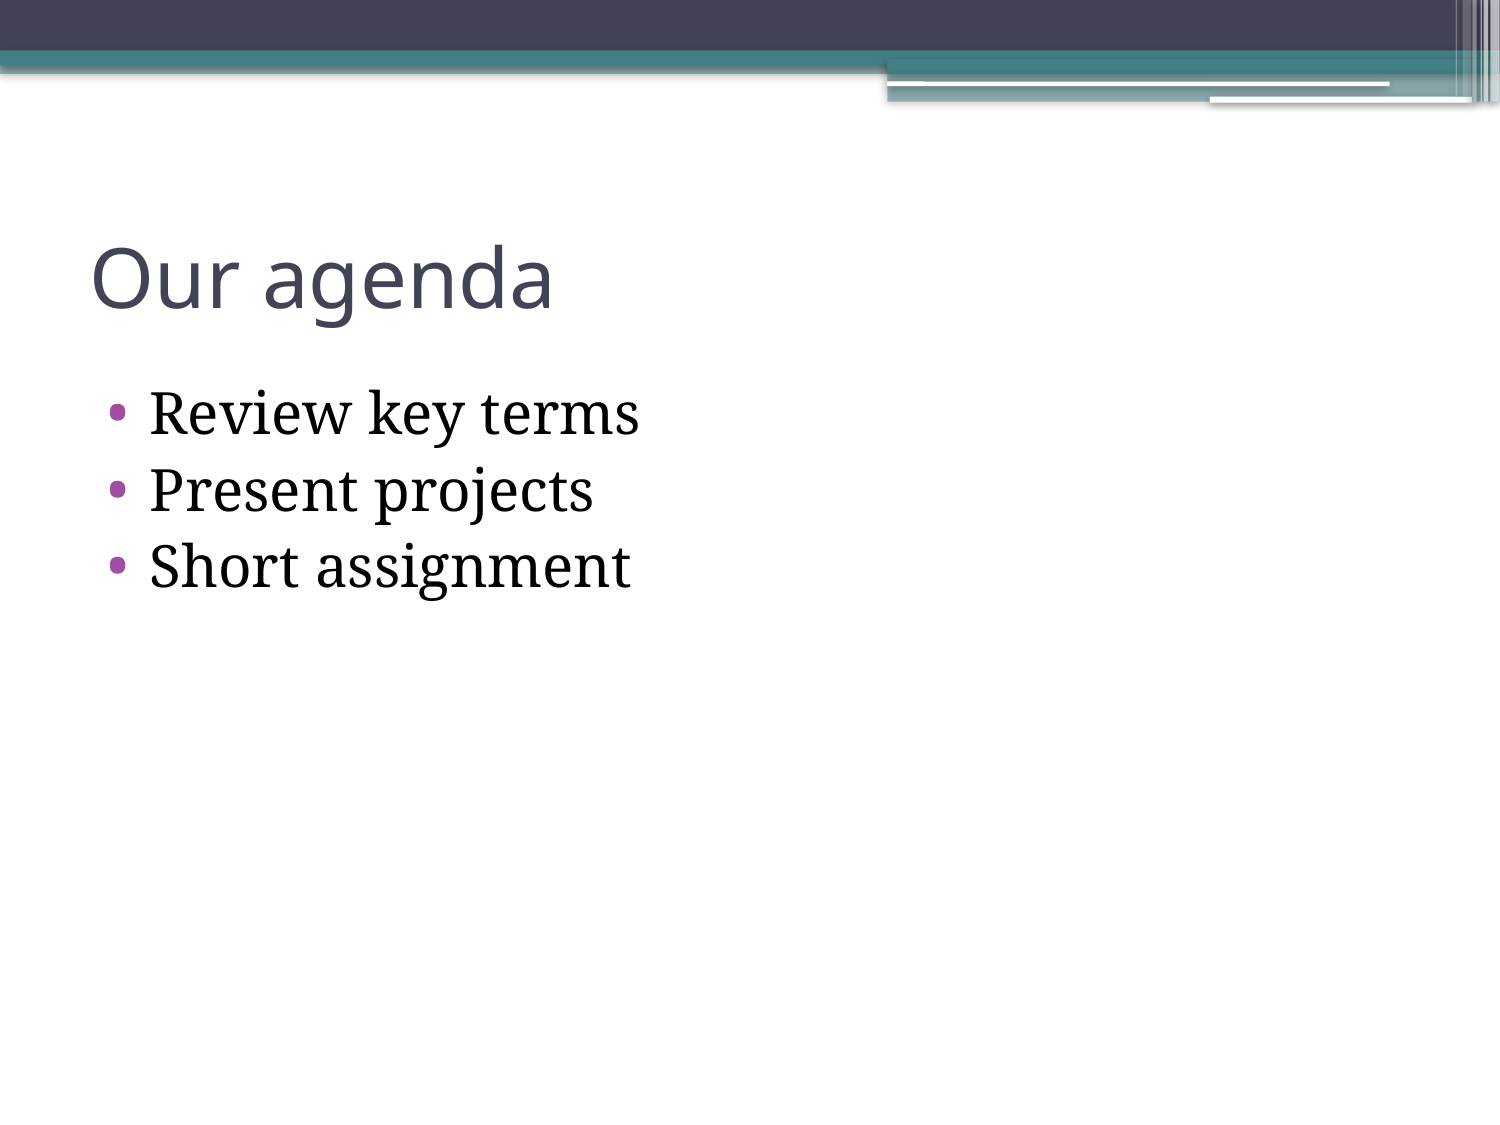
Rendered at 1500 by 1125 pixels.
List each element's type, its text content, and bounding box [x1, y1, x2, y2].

title Our agenda [75, 187, 1425, 363]
list Review key terms Present projects Short assignment [75, 368, 1425, 1079]
